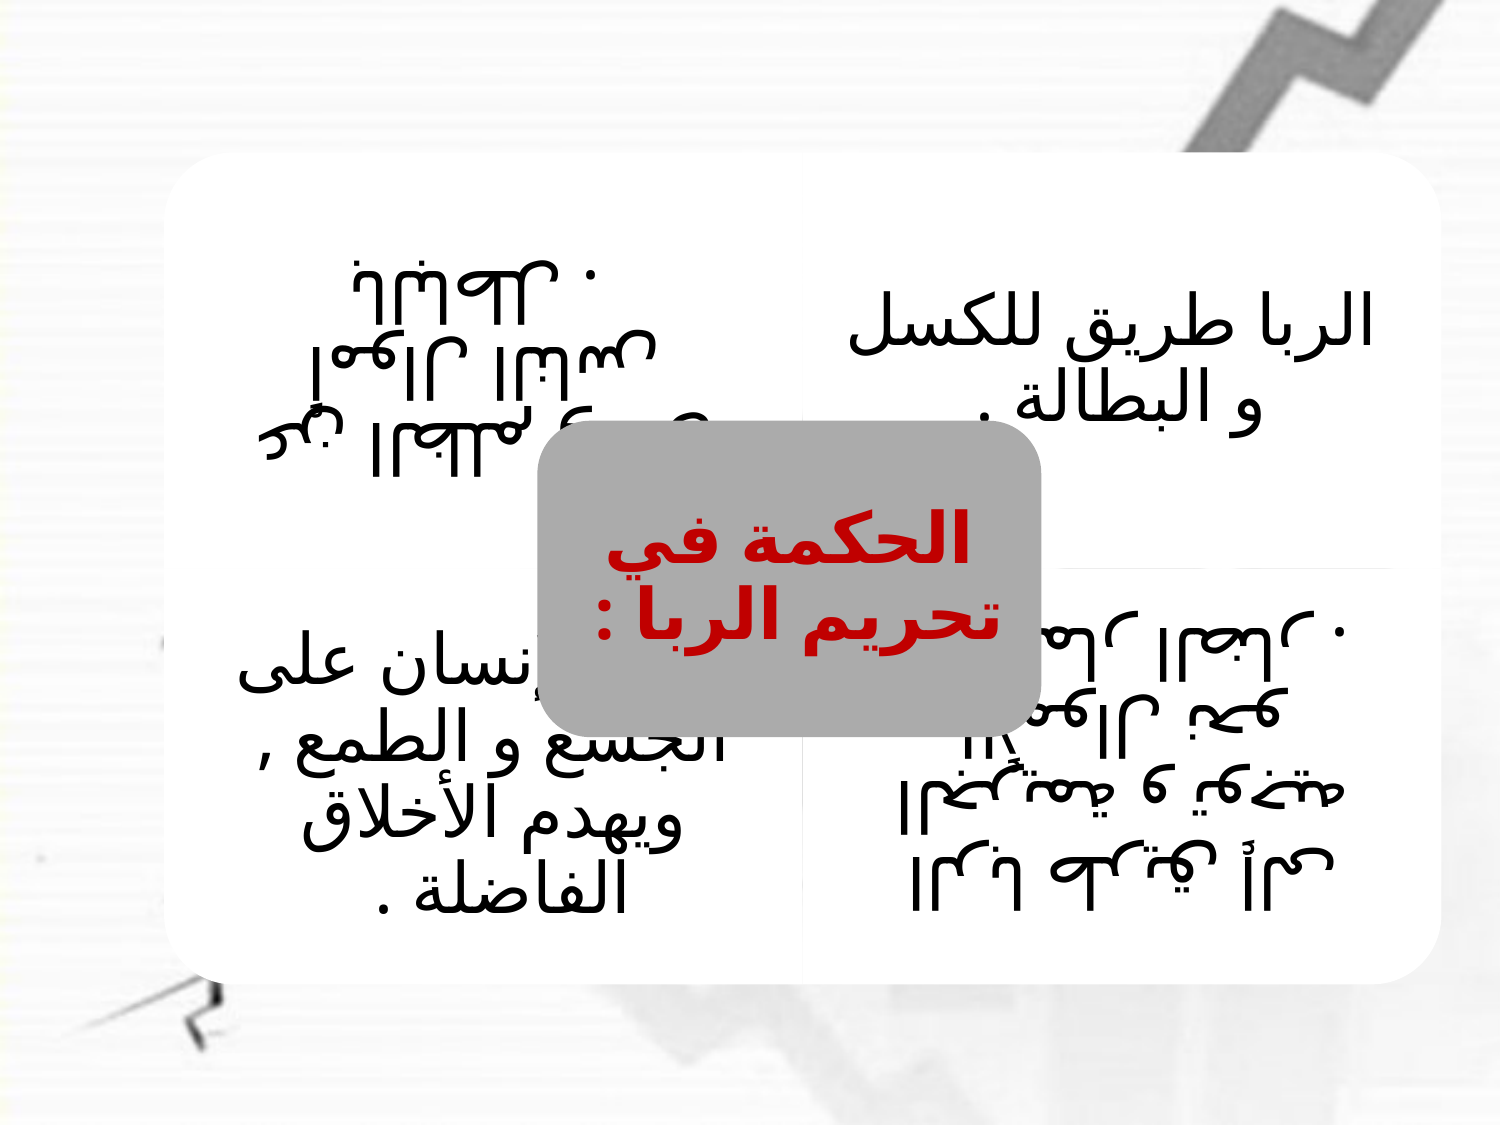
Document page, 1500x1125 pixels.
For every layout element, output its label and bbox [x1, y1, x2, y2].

picture [0, 0, 1500, 1125]
text_box [163, 152, 1442, 985]
